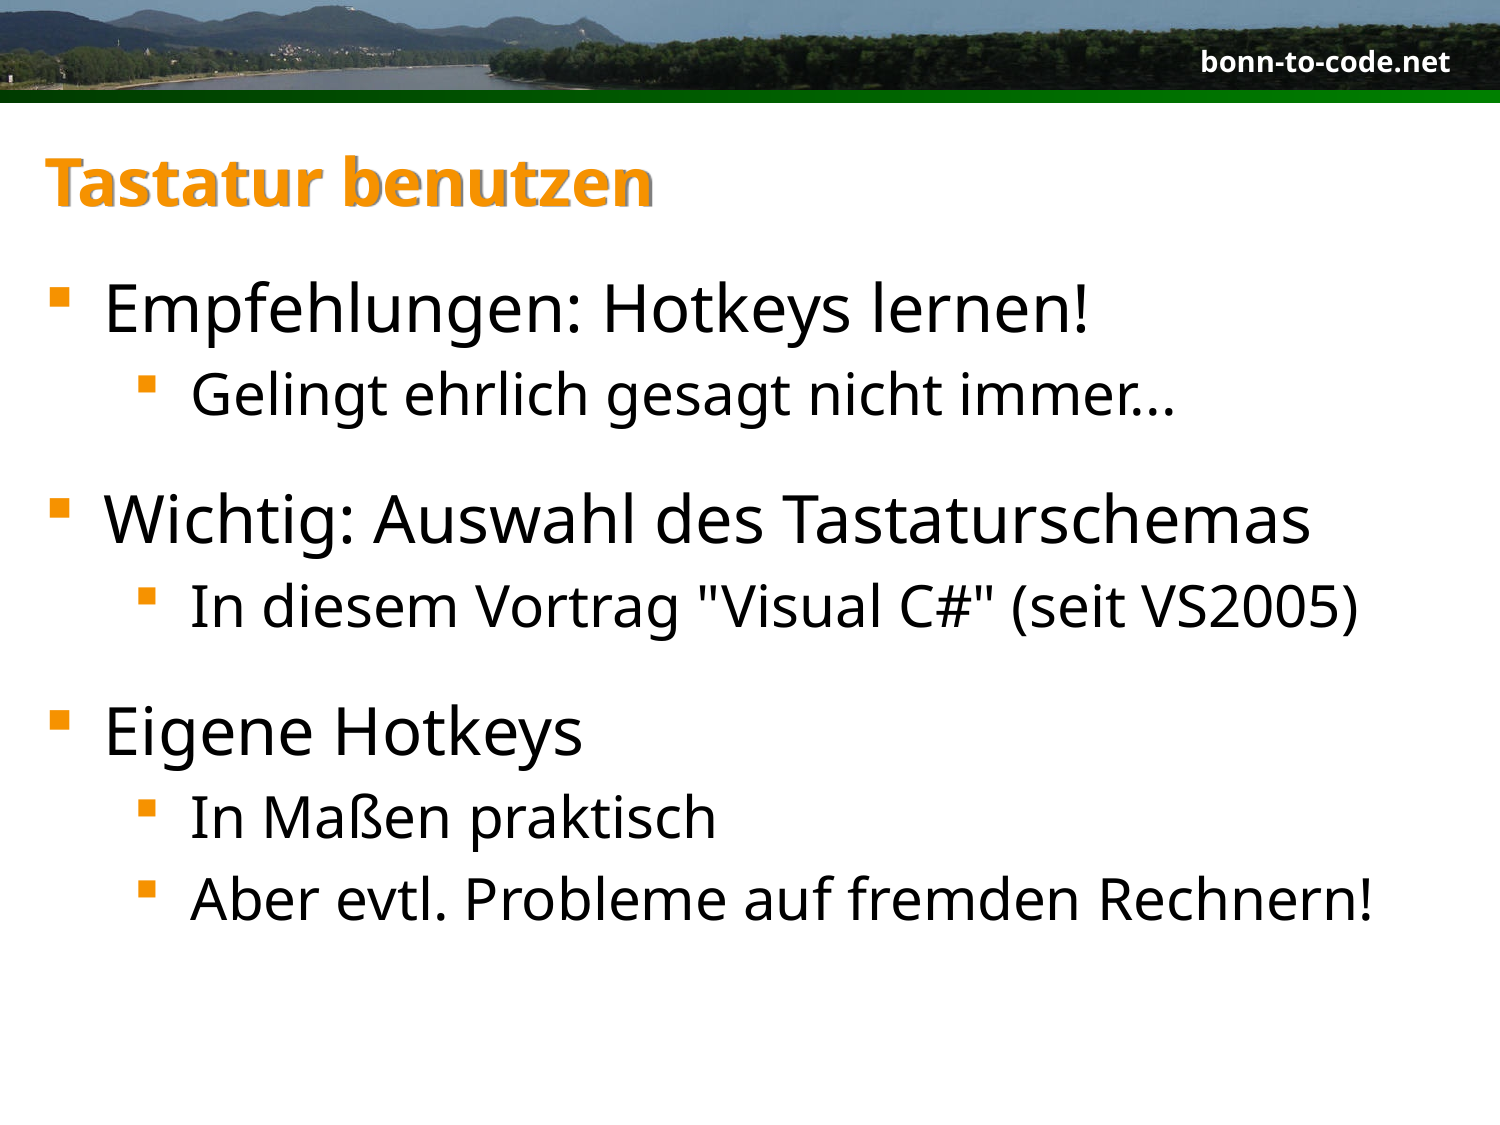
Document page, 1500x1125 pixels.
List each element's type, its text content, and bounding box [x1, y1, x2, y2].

picture [0, 0, 1500, 90]
list Empfehlungen: Hotkeys lernen! Gelingt ehrlich gesagt nicht immer... Wichtig: Auswahl des Tastaturschemas In diesem Vortrag "Visual C#" (seit VS2005) Eigene Hotkeys In Maßen praktisch Aber evtl. Probleme auf fremden Rechnern! [29, 257, 1471, 1114]
title Tastatur benutzen [29, 101, 1471, 257]
